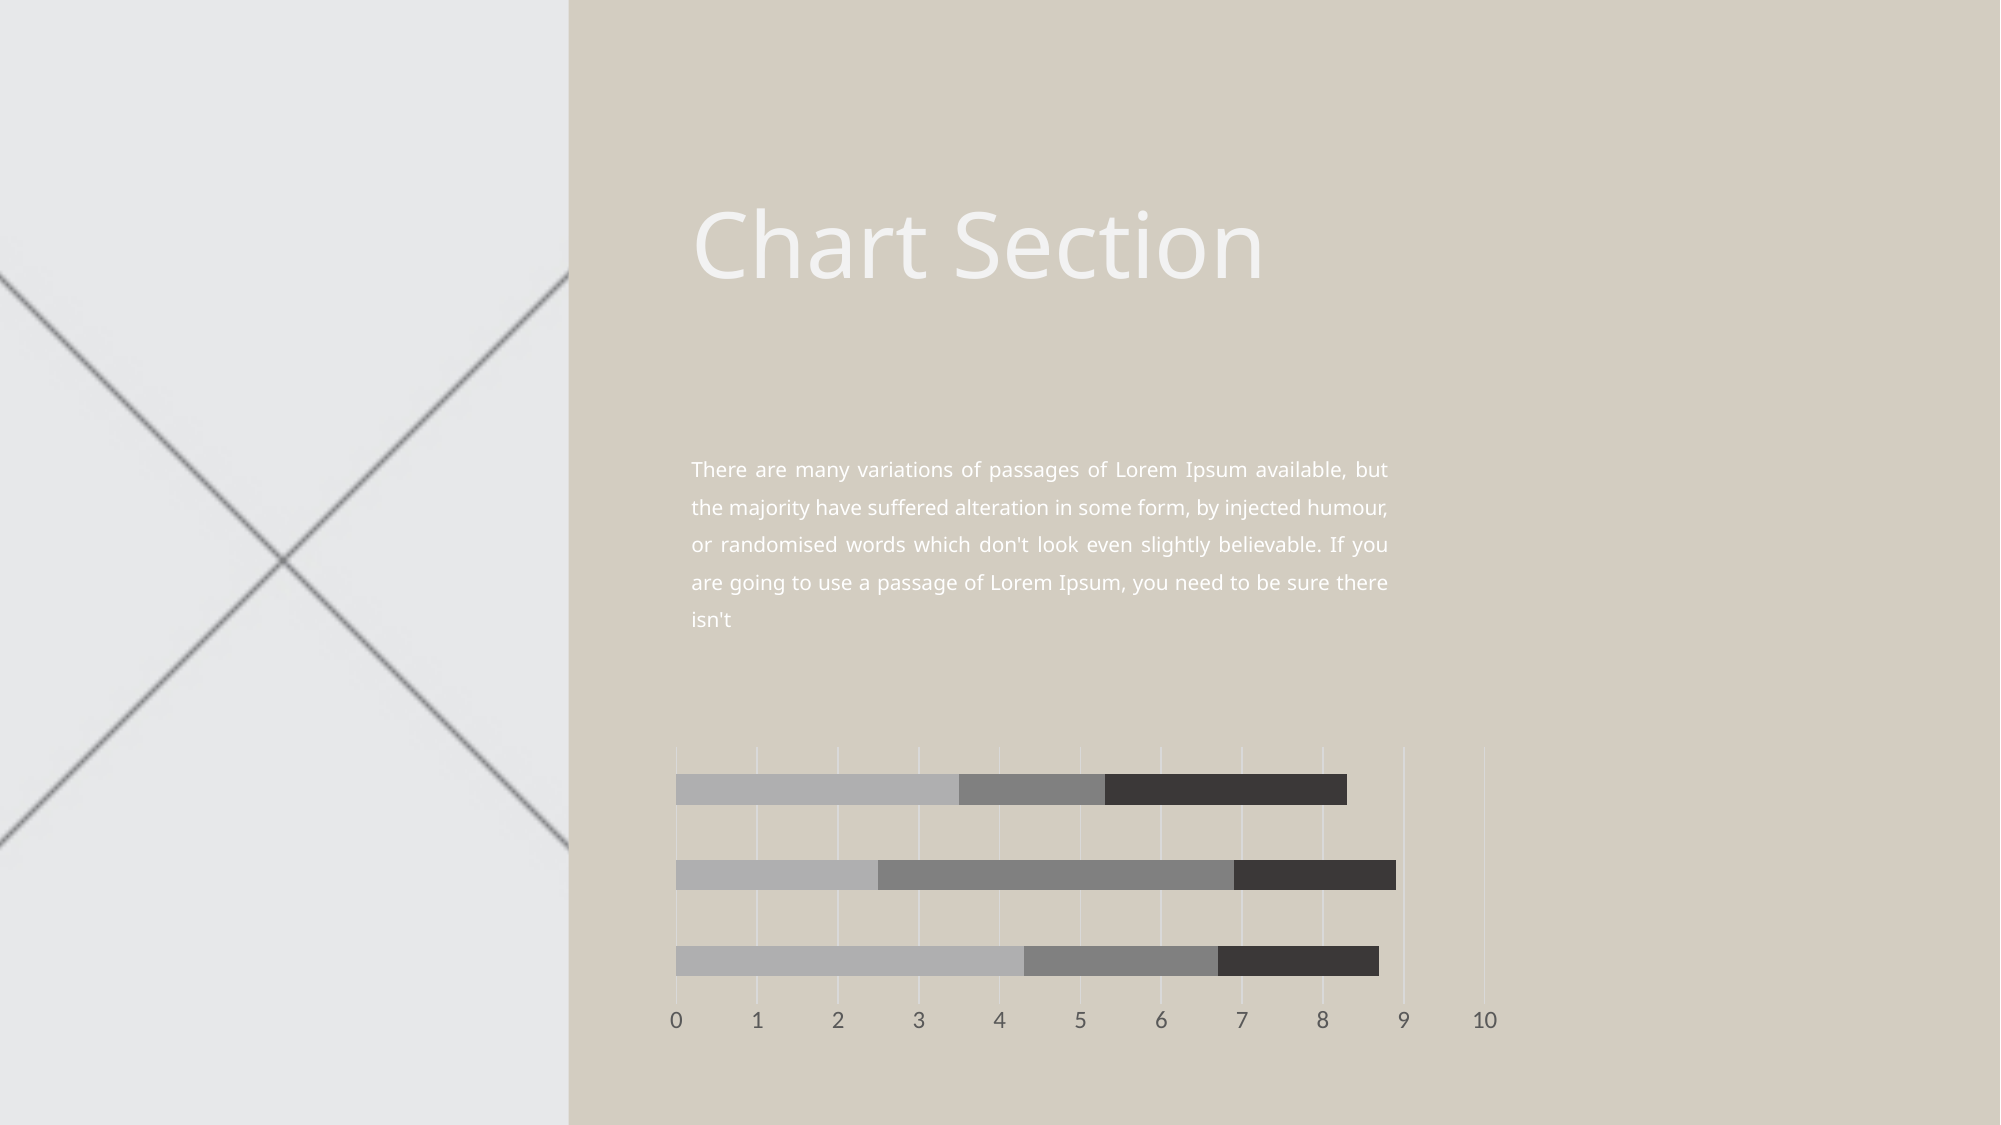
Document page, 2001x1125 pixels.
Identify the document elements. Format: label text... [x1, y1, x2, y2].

chart [652, 740, 1515, 1041]
picture [0, 0, 569, 1125]
text_box Chart Section [676, 188, 1492, 297]
text_box There are many variations of passages of Lorem Ipsum available, but the majority have suffered alteration in some form, by injected humour, or randomised words which don't look even slightly believable. If you are going to use a passage of Lorem Ipsum, you need to be sure there isn't [676, 437, 1404, 640]
